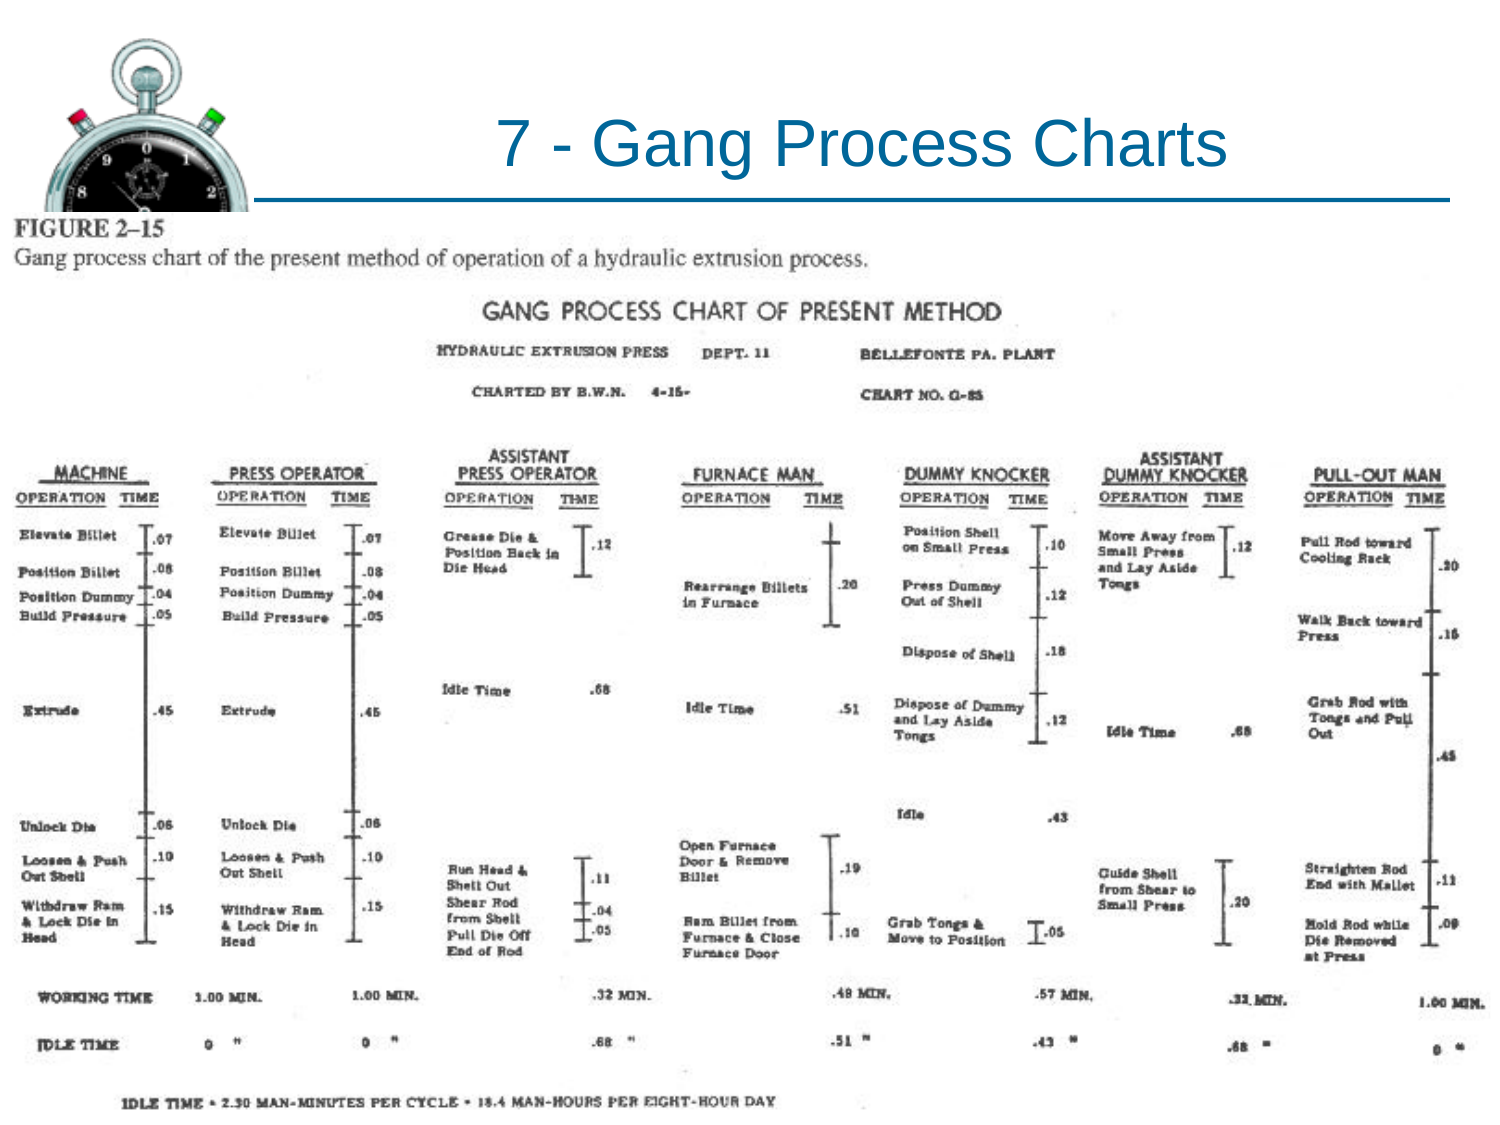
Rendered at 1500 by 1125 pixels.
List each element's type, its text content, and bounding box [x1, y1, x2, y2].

picture [12, 37, 1491, 1115]
title 7 - Gang Process Charts [275, 37, 1450, 188]
